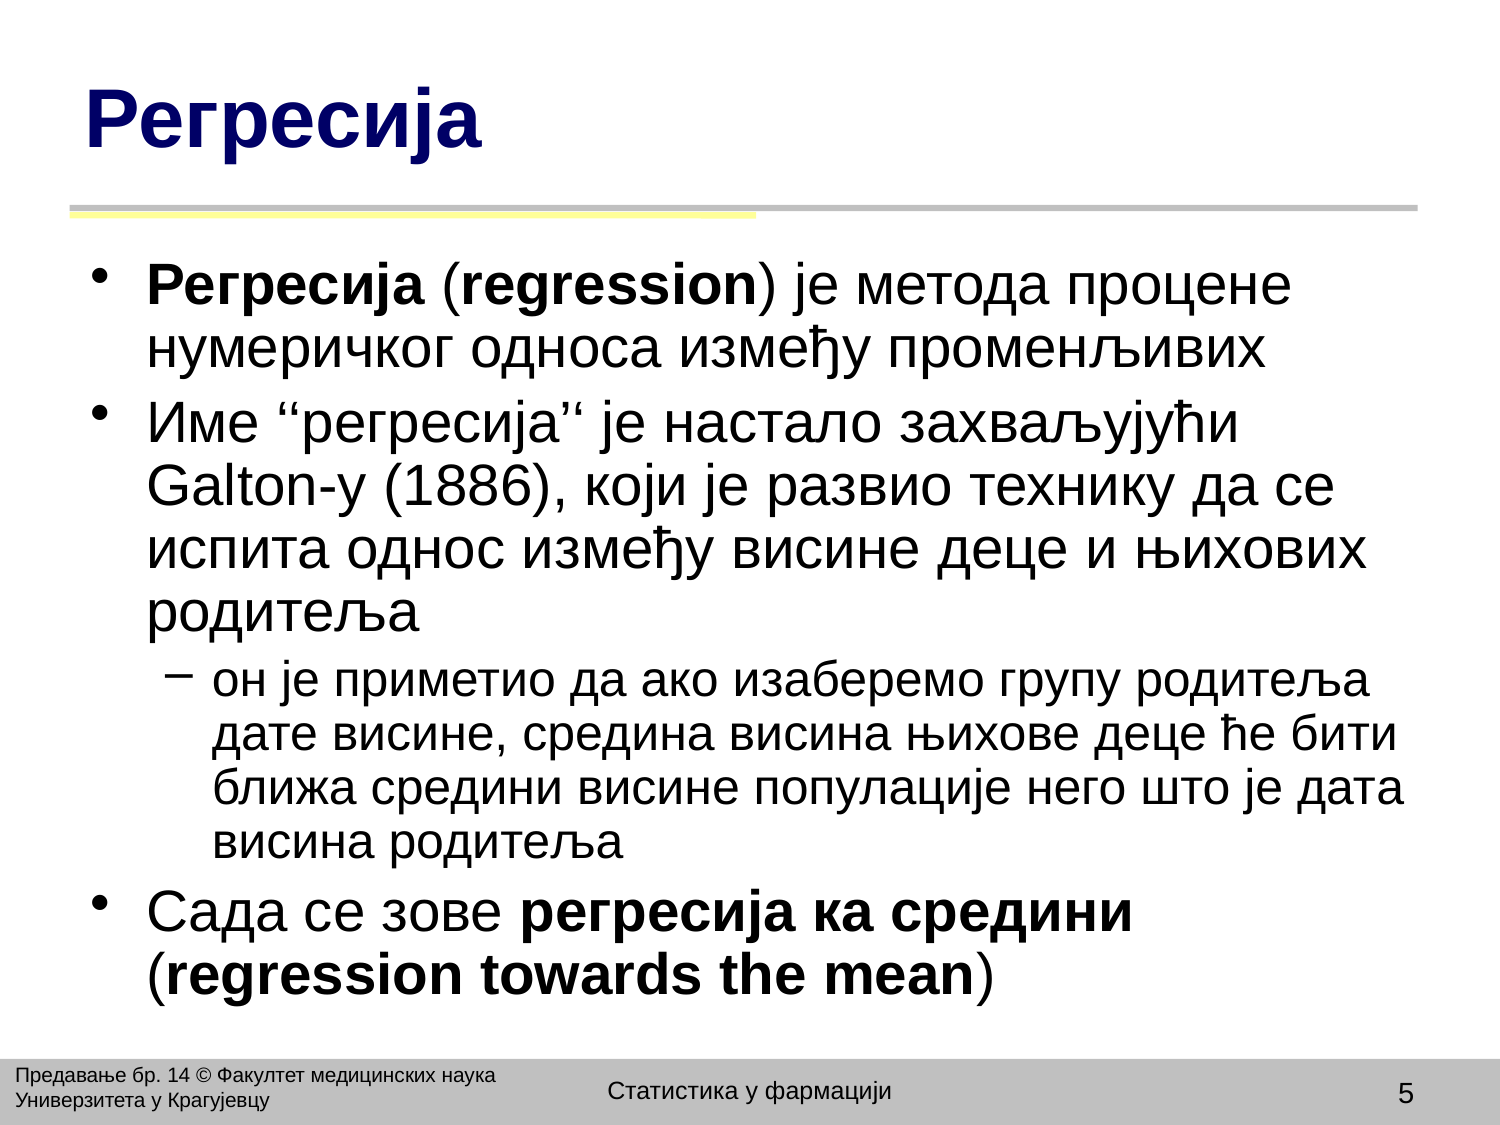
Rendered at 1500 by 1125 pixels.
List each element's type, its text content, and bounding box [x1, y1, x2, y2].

footer Статистика у фармацији [512, 1066, 988, 1125]
slide_number 5 [1079, 1066, 1430, 1125]
list Регресија (regression) је метода процене нумеричког односа између променљивих Име ‘‘регресија’‘ је настало захваљујући Galton-у (1886), који је развио технику да се испита однос између висине деце и њихових родитеља он је приметио да ако изаберемо групу родитеља дате висине, средина висина њихове деце ће бити ближа средини висине популације него што је дата висина родитеља Сада се зове регресија ка средини (regression towards the mean) [74, 246, 1426, 1023]
title Регресија [69, 19, 1426, 208]
slide_number Предавање бр. 14 © Факултет медицинских наука Универзитета у Крагујевцу [0, 1053, 622, 1108]
